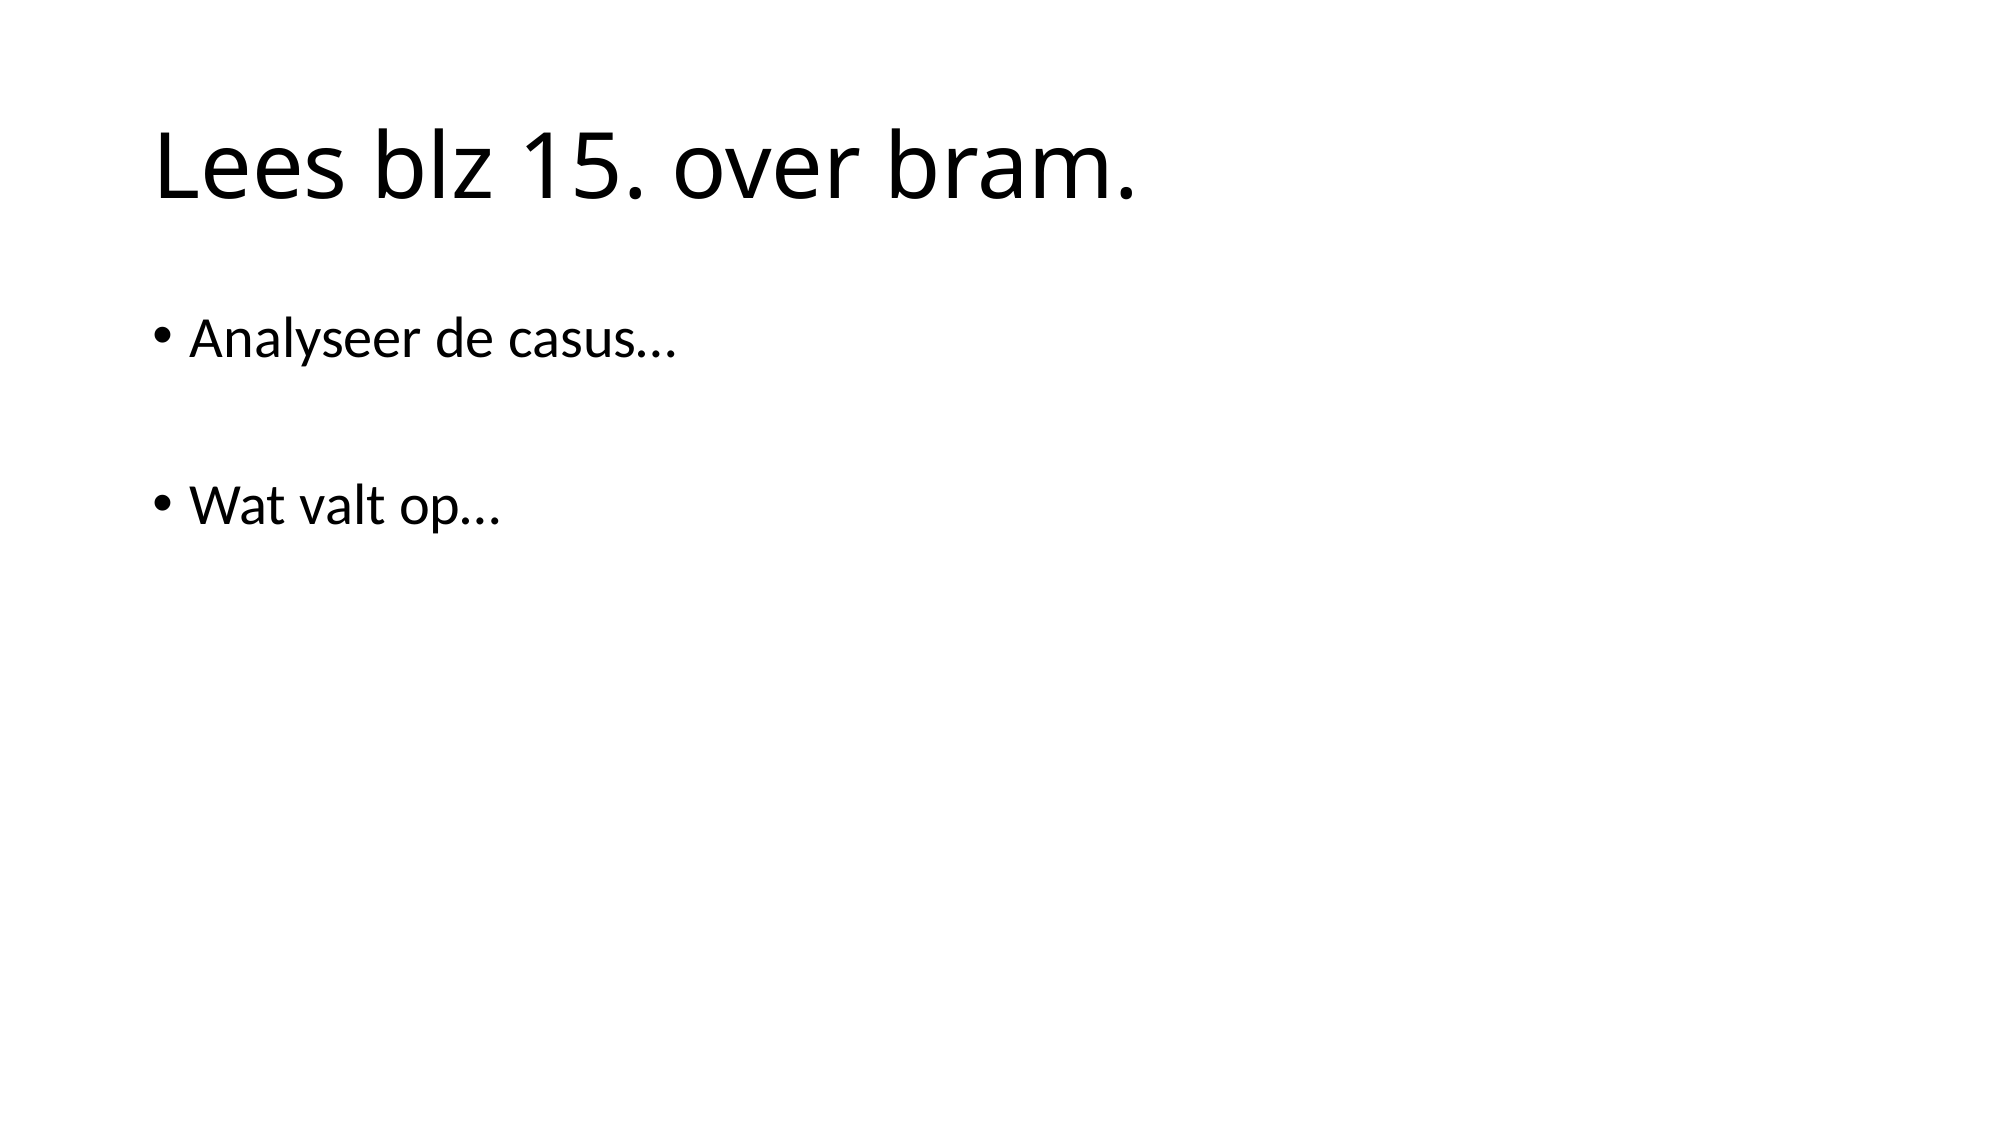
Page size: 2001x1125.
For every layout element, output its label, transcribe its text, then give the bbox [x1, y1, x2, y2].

title Lees blz 15. over bram. [137, 59, 1863, 278]
list Analyseer de casus… Wat valt op… [137, 299, 1863, 1014]
